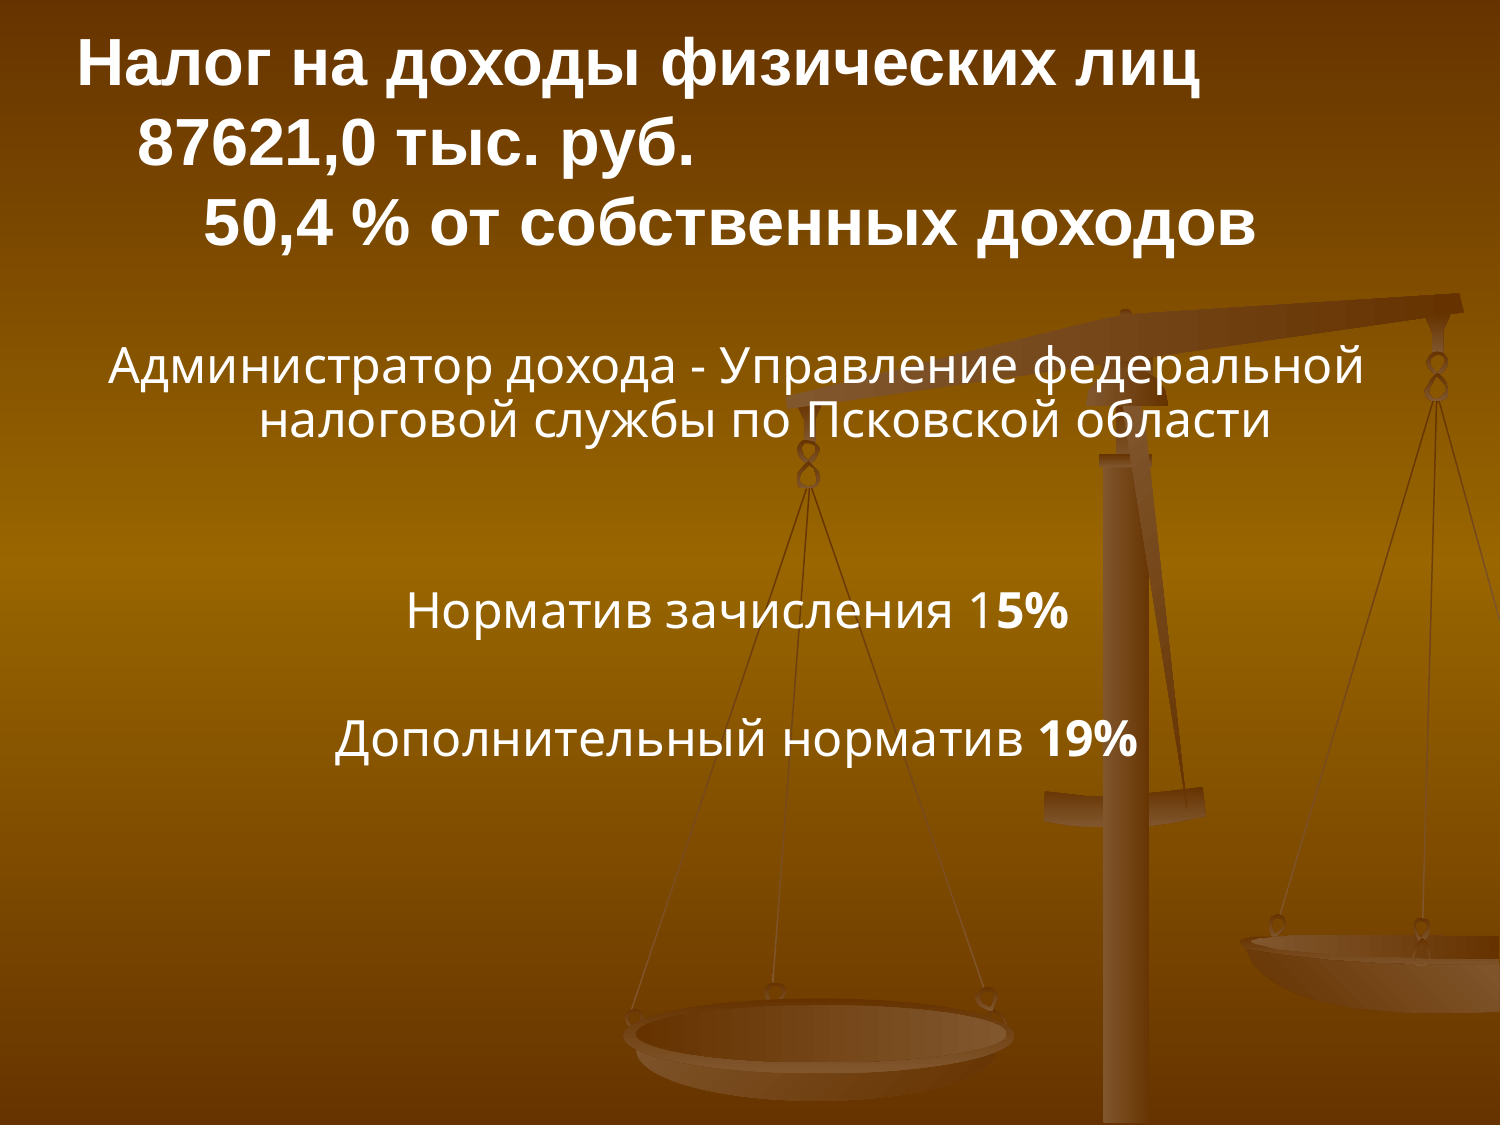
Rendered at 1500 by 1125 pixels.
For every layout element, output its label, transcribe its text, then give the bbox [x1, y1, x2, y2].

list Администратор дохода - Управление федеральной налоговой службы по Псковской области Норматив зачисления 15% Дополнительный норматив 19% [62, 262, 1413, 1056]
title Налог на доходы физических лиц 87621,0 тыс. руб. 50,4 % от собственных доходов [37, 74, 1426, 203]
